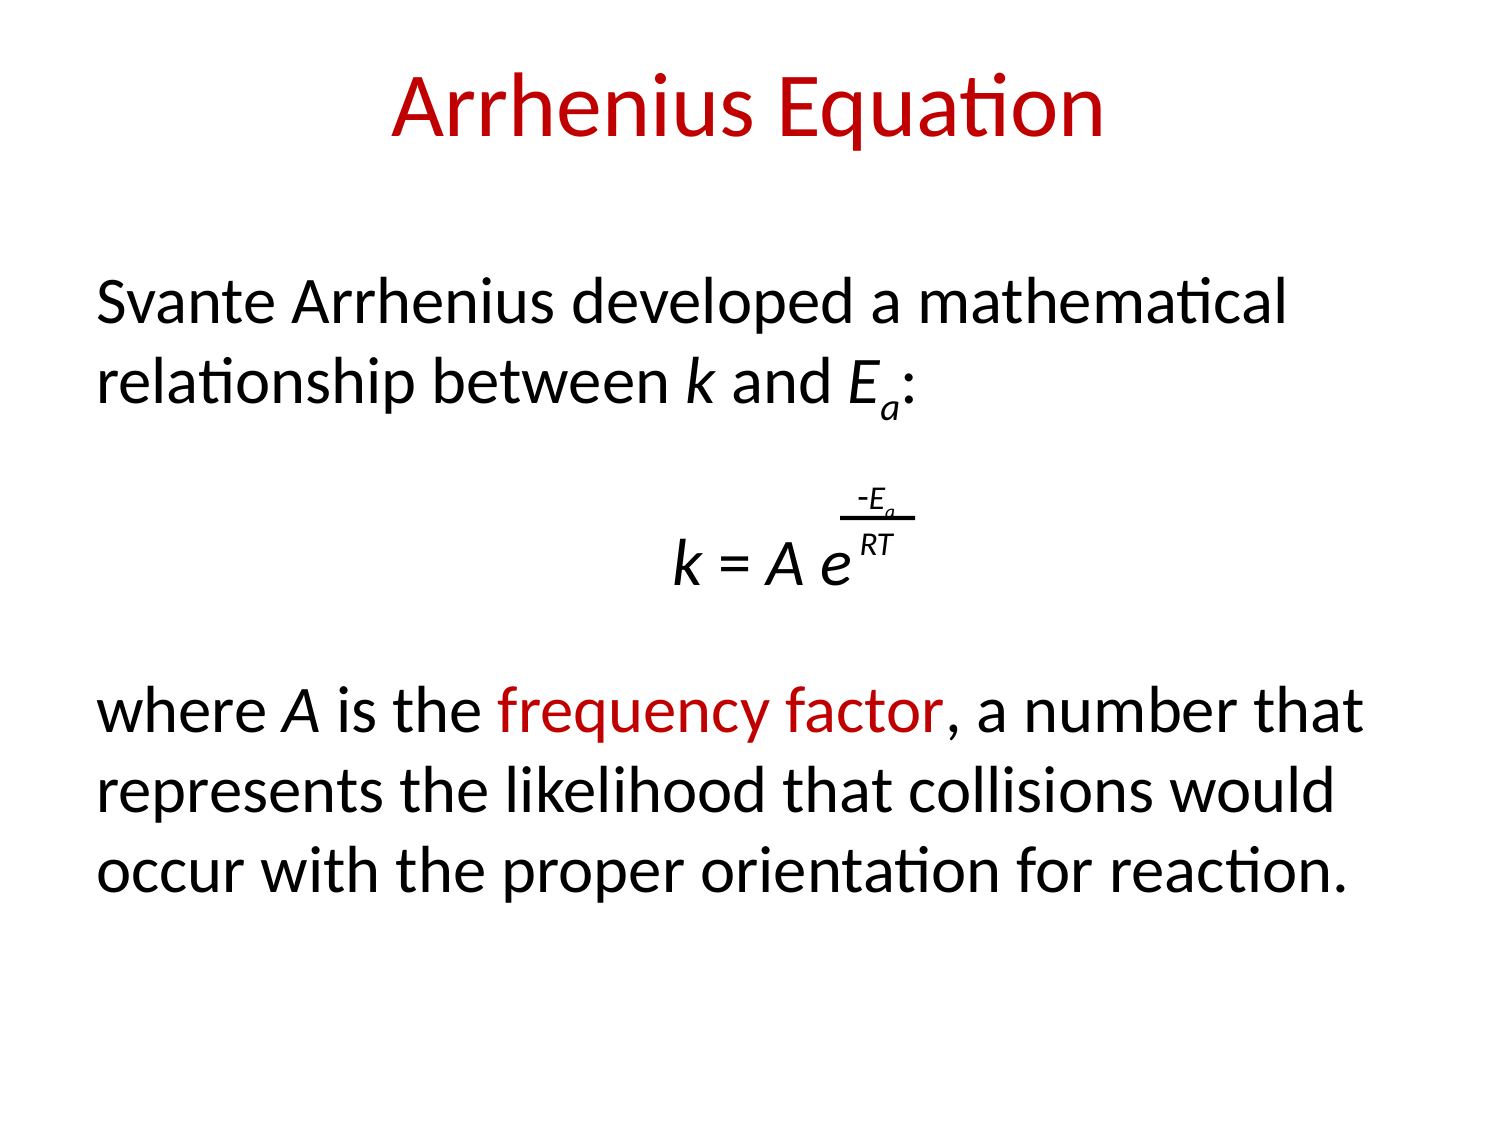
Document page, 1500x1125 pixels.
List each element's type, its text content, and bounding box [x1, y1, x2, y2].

text_box Svante Arrhenius developed a mathematical relationship between k and Ea: k = A e where A is the frequency factor, a number that represents the likelihood that collisions would occur with the proper orientation for reaction. [24, 249, 1500, 1063]
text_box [839, 449, 916, 565]
text_box Arrhenius Equation [112, 37, 1388, 225]
